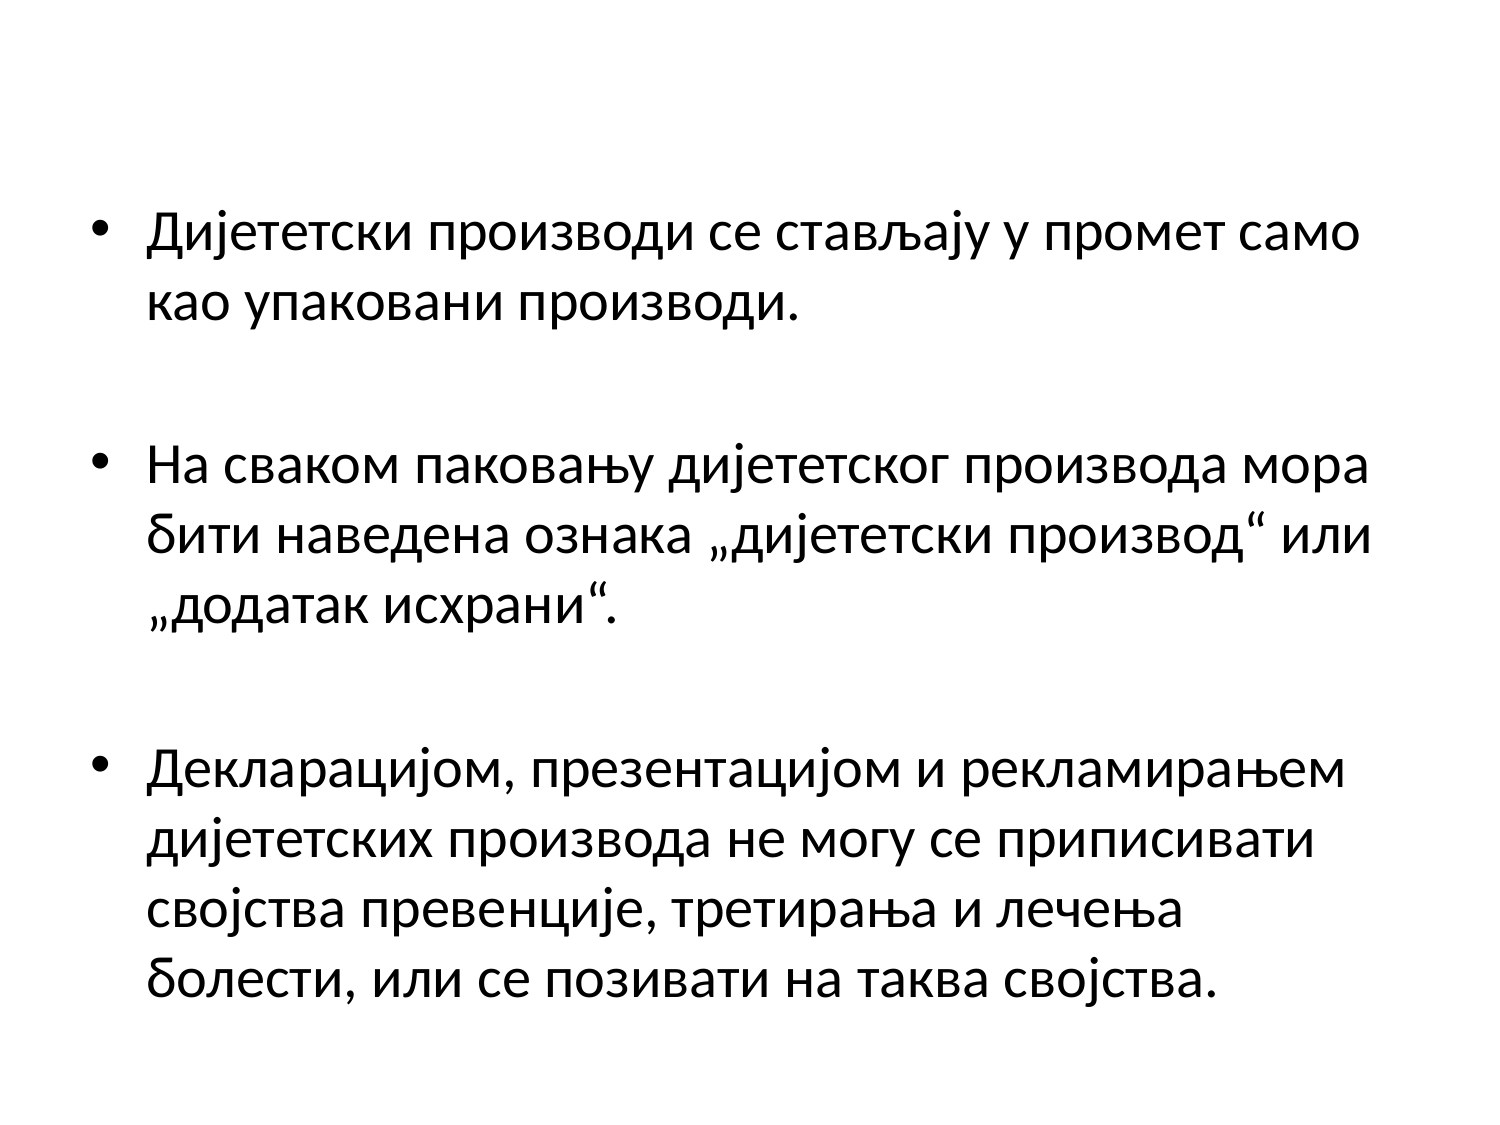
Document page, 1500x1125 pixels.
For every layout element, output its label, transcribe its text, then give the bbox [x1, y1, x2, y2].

list Дијететски производи се стављају у промет само као упаковани производи. На сваком паковању дијететског производа мора бити наведена ознака „дијететски производ“ или „додатак исхрани“. Декларацијом, презентацијом и рекламирањем дијететских производа не могу се приписивати својства превенције, третирања и лечења болести, или се позивати на таква својства. [74, 184, 1426, 928]
